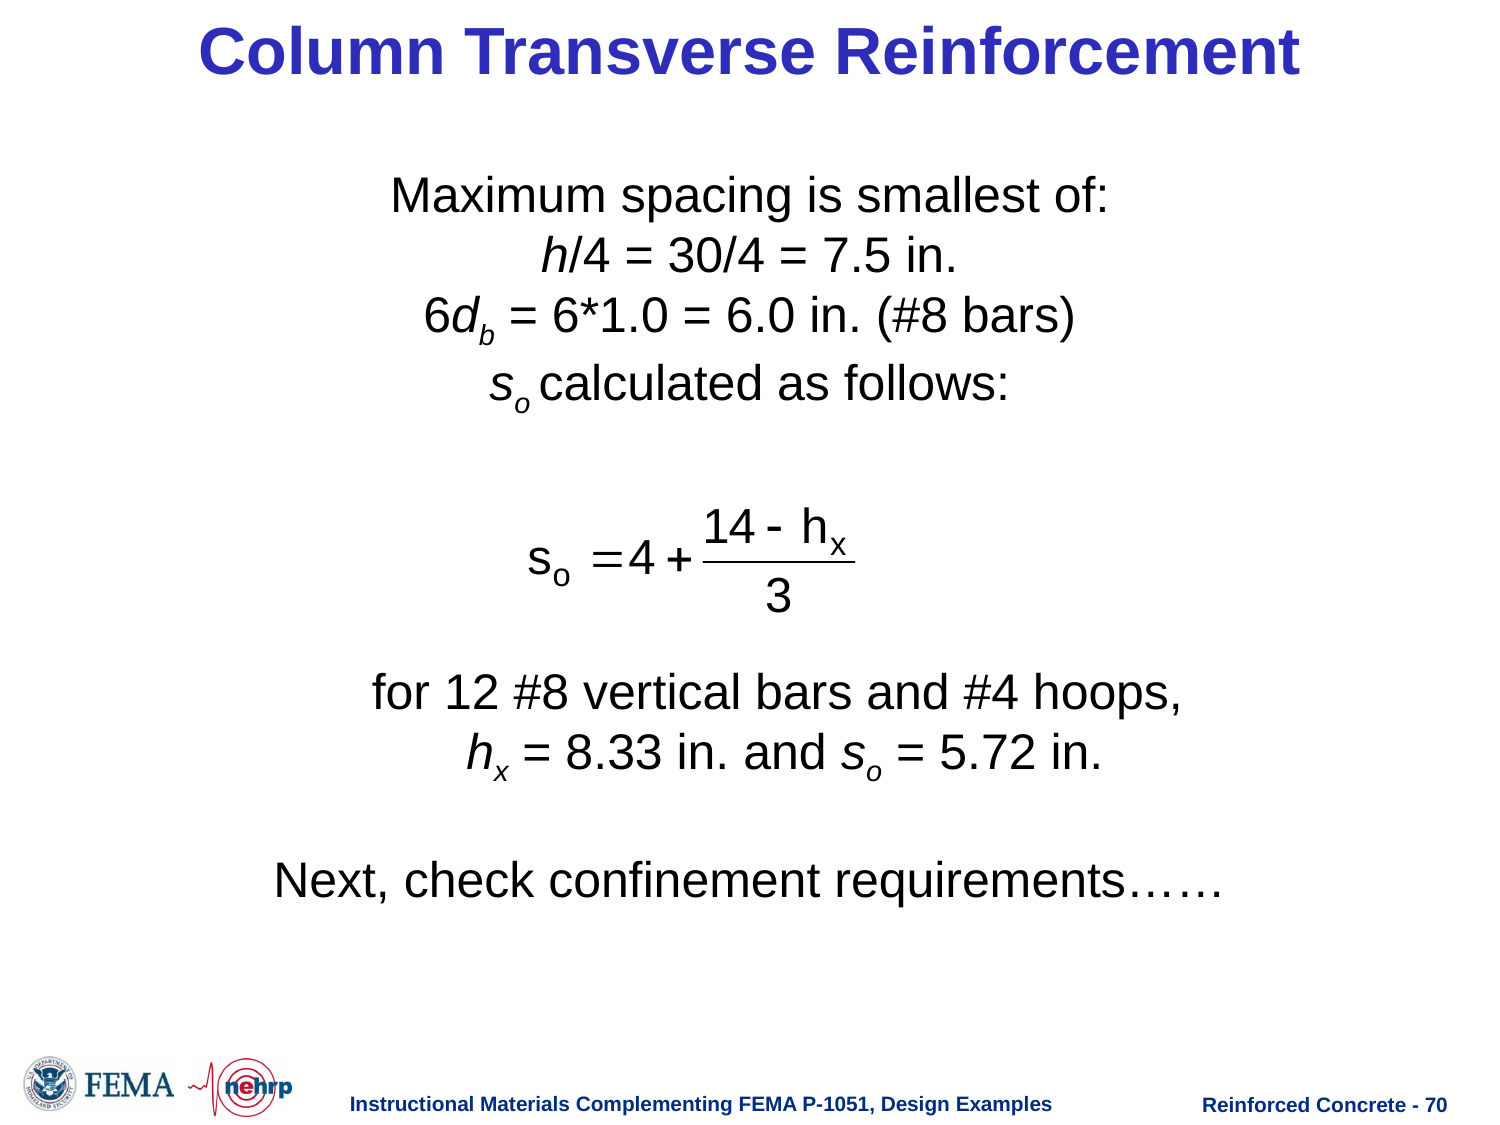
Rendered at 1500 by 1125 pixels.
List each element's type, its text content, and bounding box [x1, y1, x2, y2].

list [520, 496, 865, 624]
title Column Transverse Reinforcement Maximum spacing is smallest of: h/4 = 30/4 = 7.5 in. 6db = 6*1.0 = 6.0 in. (#8 bars) so calculated as follows: for 12 #8 vertical bars and #4 hoops, hx = 8.33 in. and so = 5.72 in. Next, check confinement requirements…… [74, 0, 1426, 991]
picture [23, 1056, 174, 1111]
picture [188, 1058, 292, 1117]
footer Instructional Materials Complementing FEMA P-1051, Design Examples [334, 1087, 1104, 1124]
